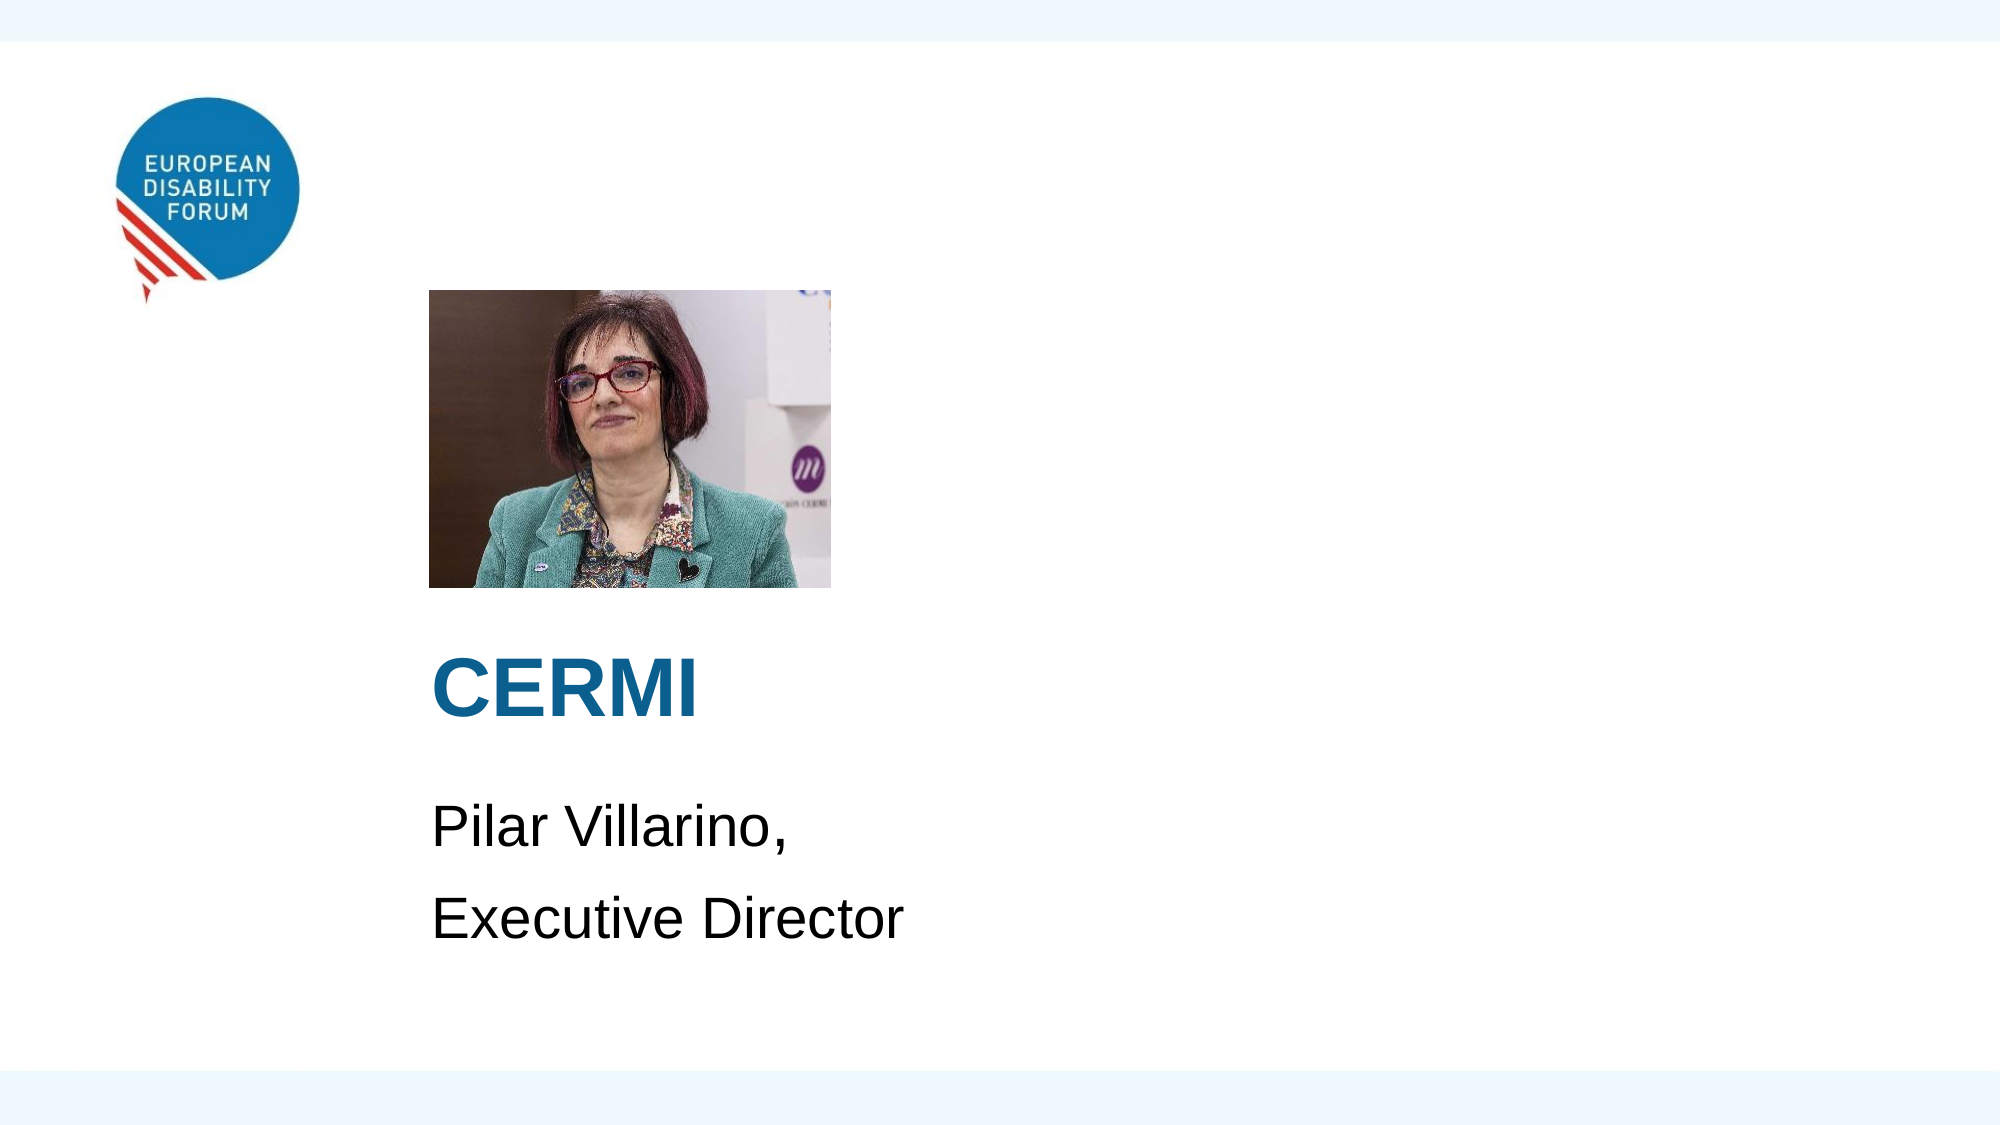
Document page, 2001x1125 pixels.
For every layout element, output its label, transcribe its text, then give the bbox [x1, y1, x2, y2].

title CERMI [416, 625, 1814, 735]
picture [0, 0, 2000, 1125]
list Pilar Villarino, Executive Director [416, 772, 1452, 881]
text_box [429, 290, 831, 588]
